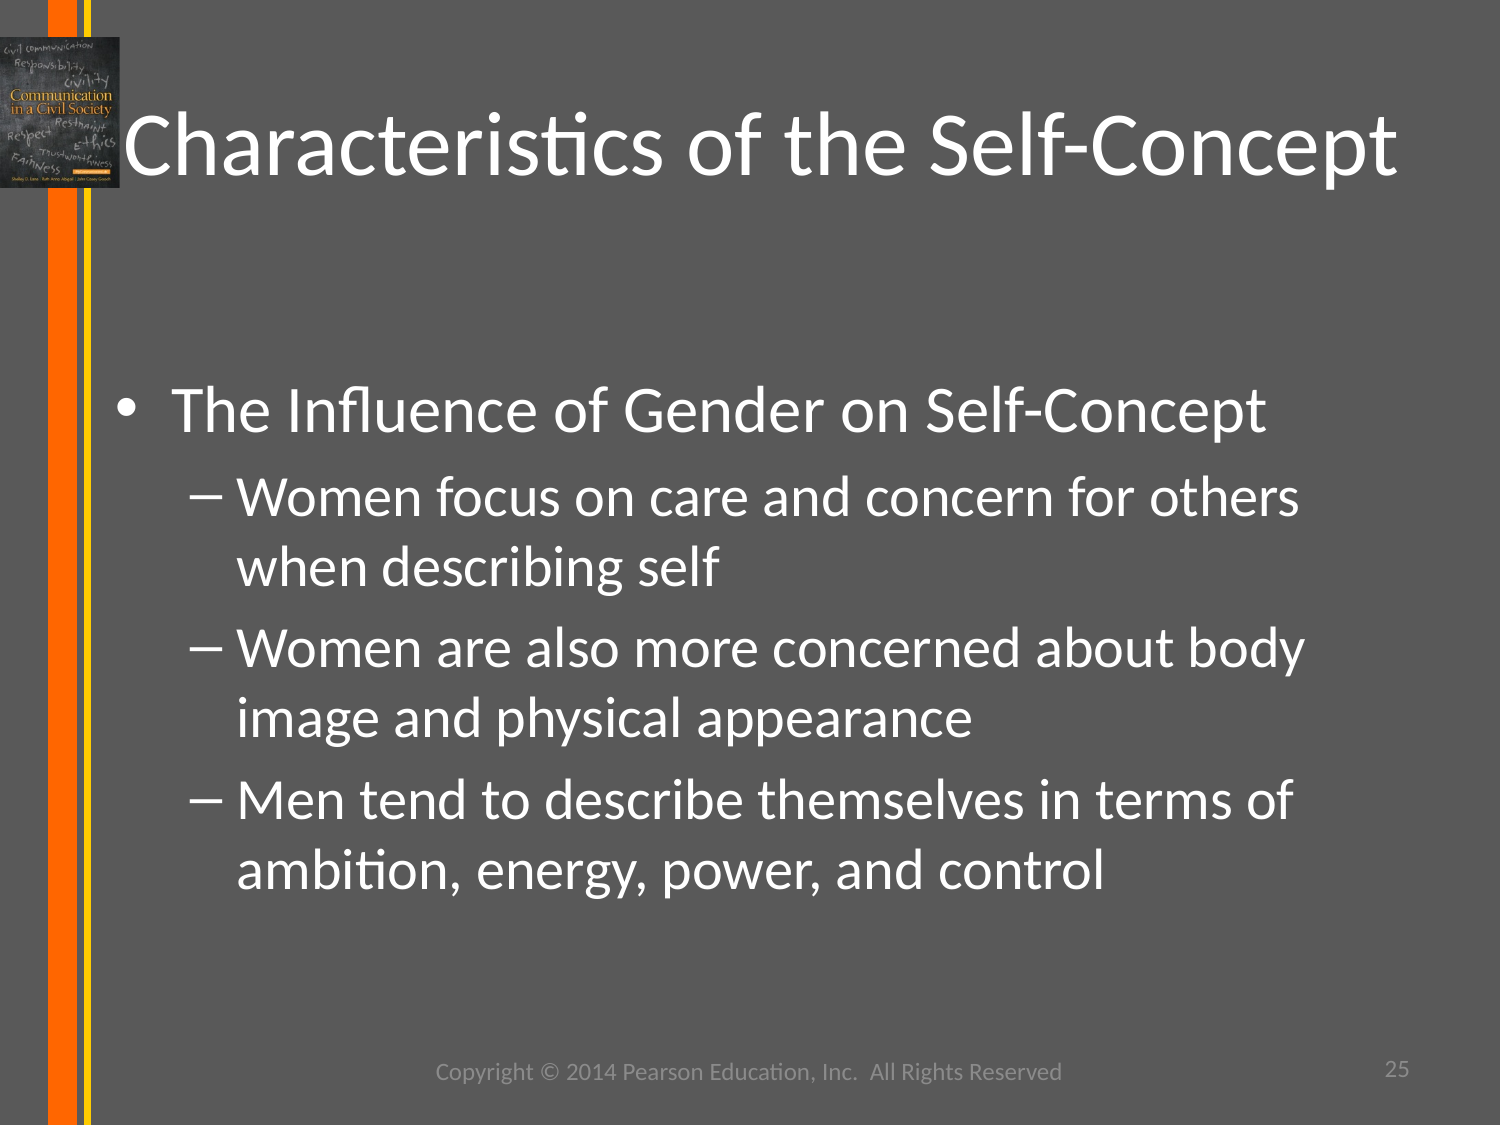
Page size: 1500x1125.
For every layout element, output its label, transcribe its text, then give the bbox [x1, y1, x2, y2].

slide_number 25 [1074, 1037, 1425, 1098]
list The Influence of Gender on Self-Concept Women focus on care and concern for others when describing self Women are also more concerned about body image and physical appearance Men tend to describe themselves in terms of ambition, energy, power, and control [99, 262, 1426, 1006]
picture [0, 37, 120, 188]
title Characteristics of the Self-Concept [99, 44, 1426, 233]
footer Copyright © 2014 Pearson Education, Inc. All Rights Reserved [75, 1037, 1425, 1103]
